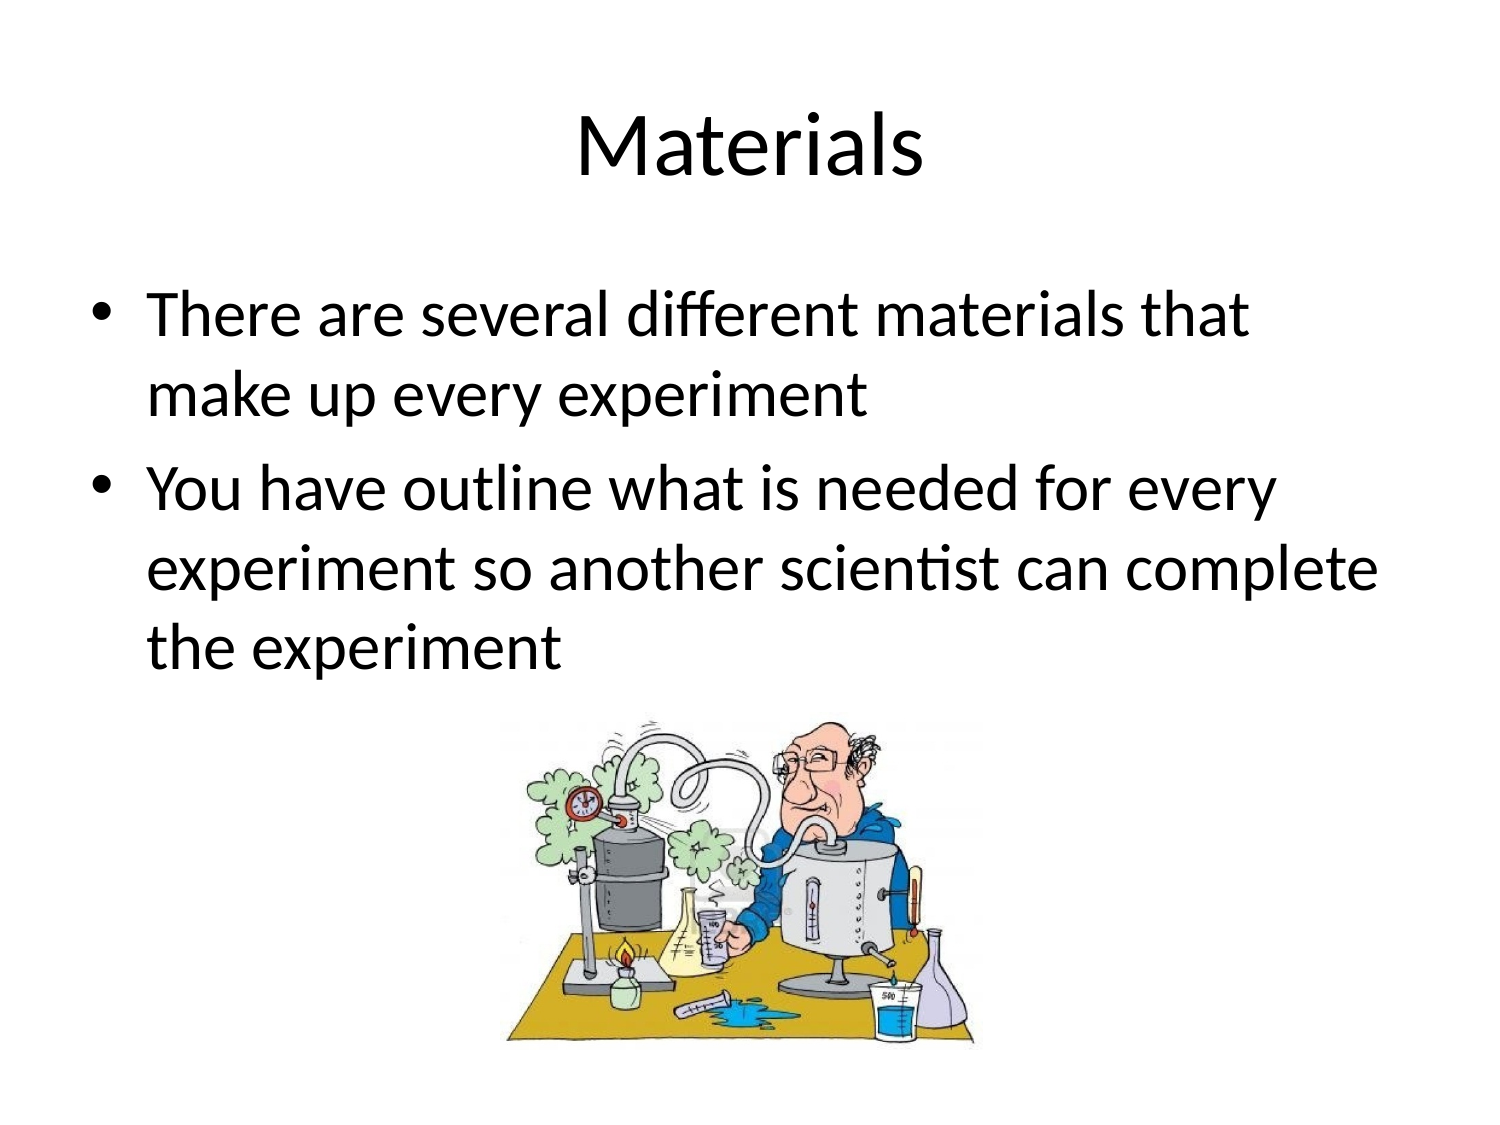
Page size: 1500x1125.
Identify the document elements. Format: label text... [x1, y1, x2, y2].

list There are several different materials that make up every experiment You have outline what is needed for every experiment so another scientist can complete the experiment [75, 262, 1425, 700]
picture [499, 712, 983, 1051]
title Materials [75, 45, 1425, 233]
